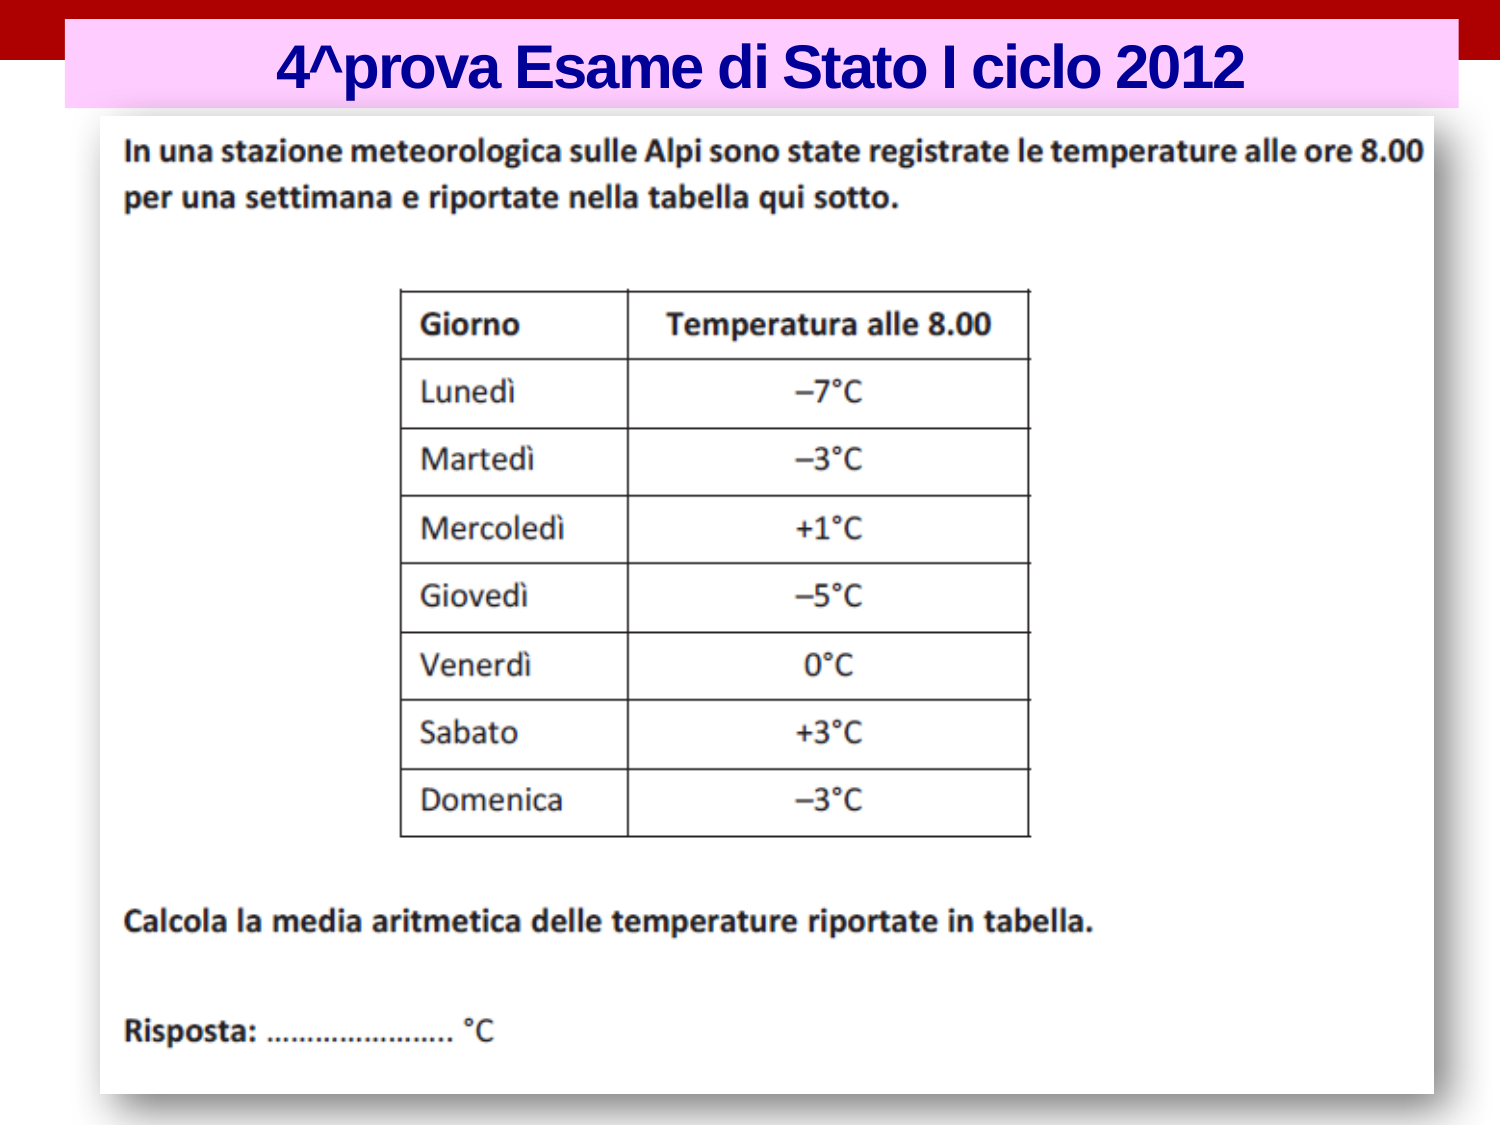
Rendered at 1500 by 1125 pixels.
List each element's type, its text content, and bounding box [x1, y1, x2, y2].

title 4^prova Esame di Stato I ciclo 2012 [64, 19, 1459, 109]
picture [100, 116, 1434, 1095]
